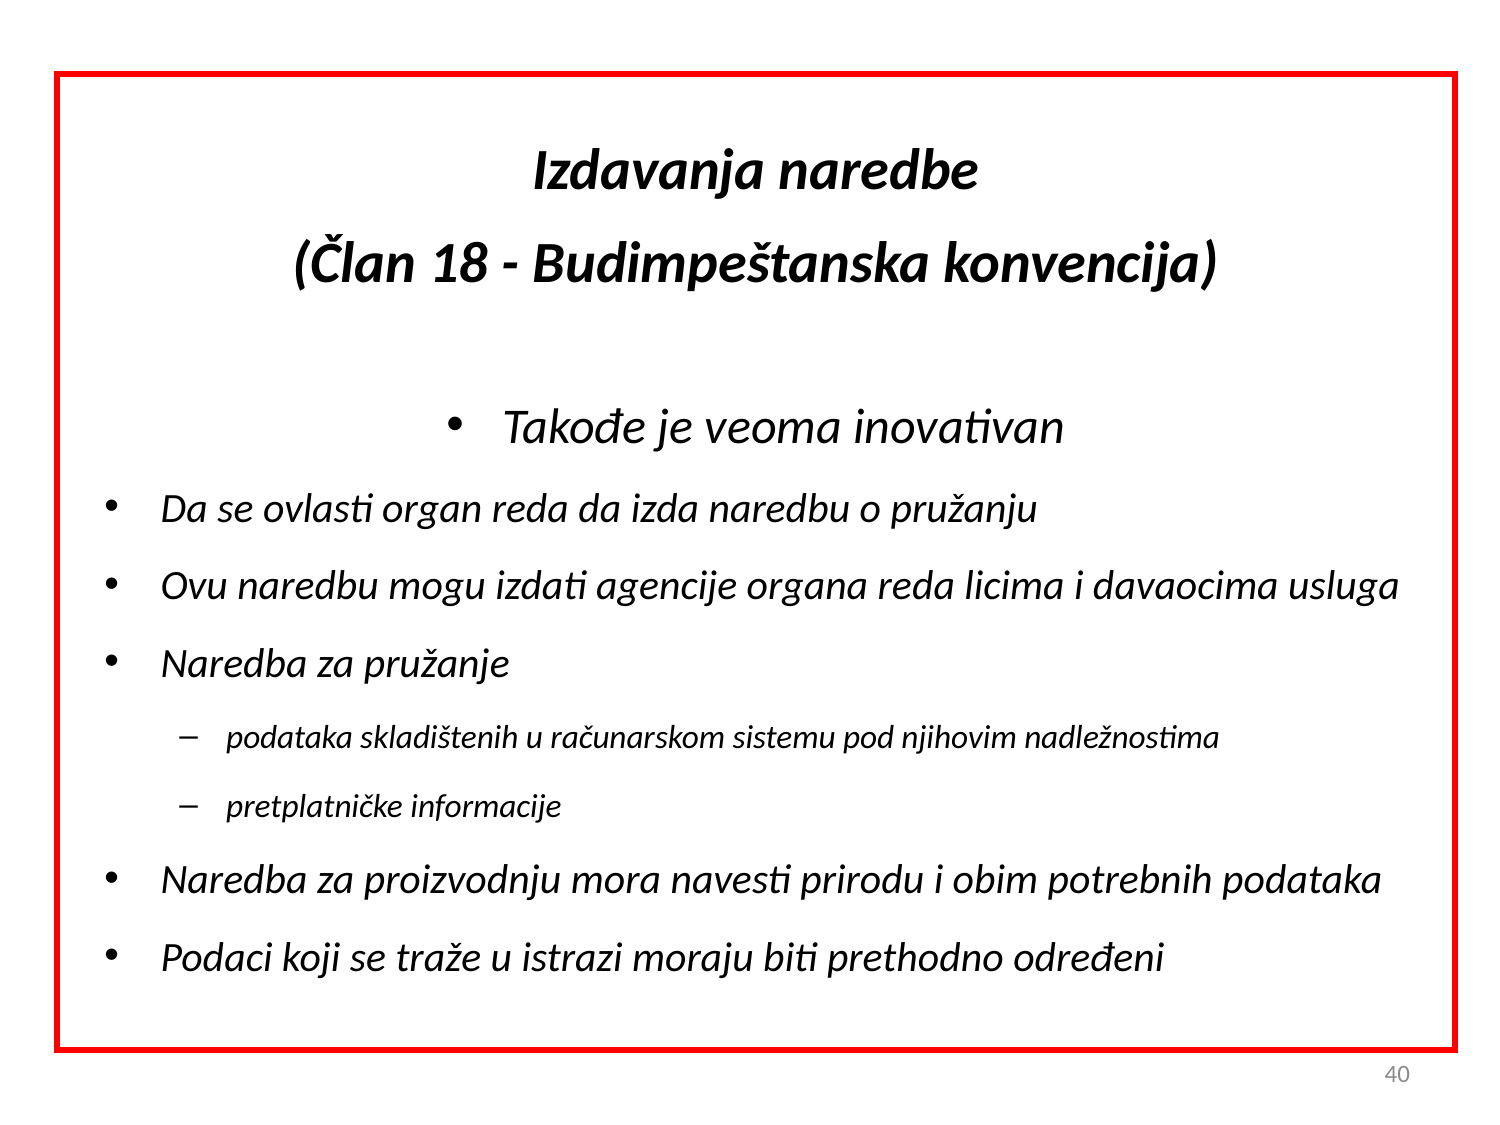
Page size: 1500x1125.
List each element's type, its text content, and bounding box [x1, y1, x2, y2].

text_box Izdavanja naredbe (Član 18 - Budimpeštanska konvencija) Takođe je veoma inovativan Da se ovlasti organ reda da izda naredbu o pružanju Ovu naredbu mogu izdati agencije organa reda licima i davaocima usluga Naredba za pružanje podataka skladištenih u računarskom sistemu pod njihovim nadležnostima pretplatničke informacije Naredba za proizvodnju mora navesti prirodu i obim potrebnih podataka Podaci koji se traže u istrazi moraju biti prethodno određeni [57, 73, 1455, 1050]
slide_number 40 [1074, 1050, 1425, 1103]
